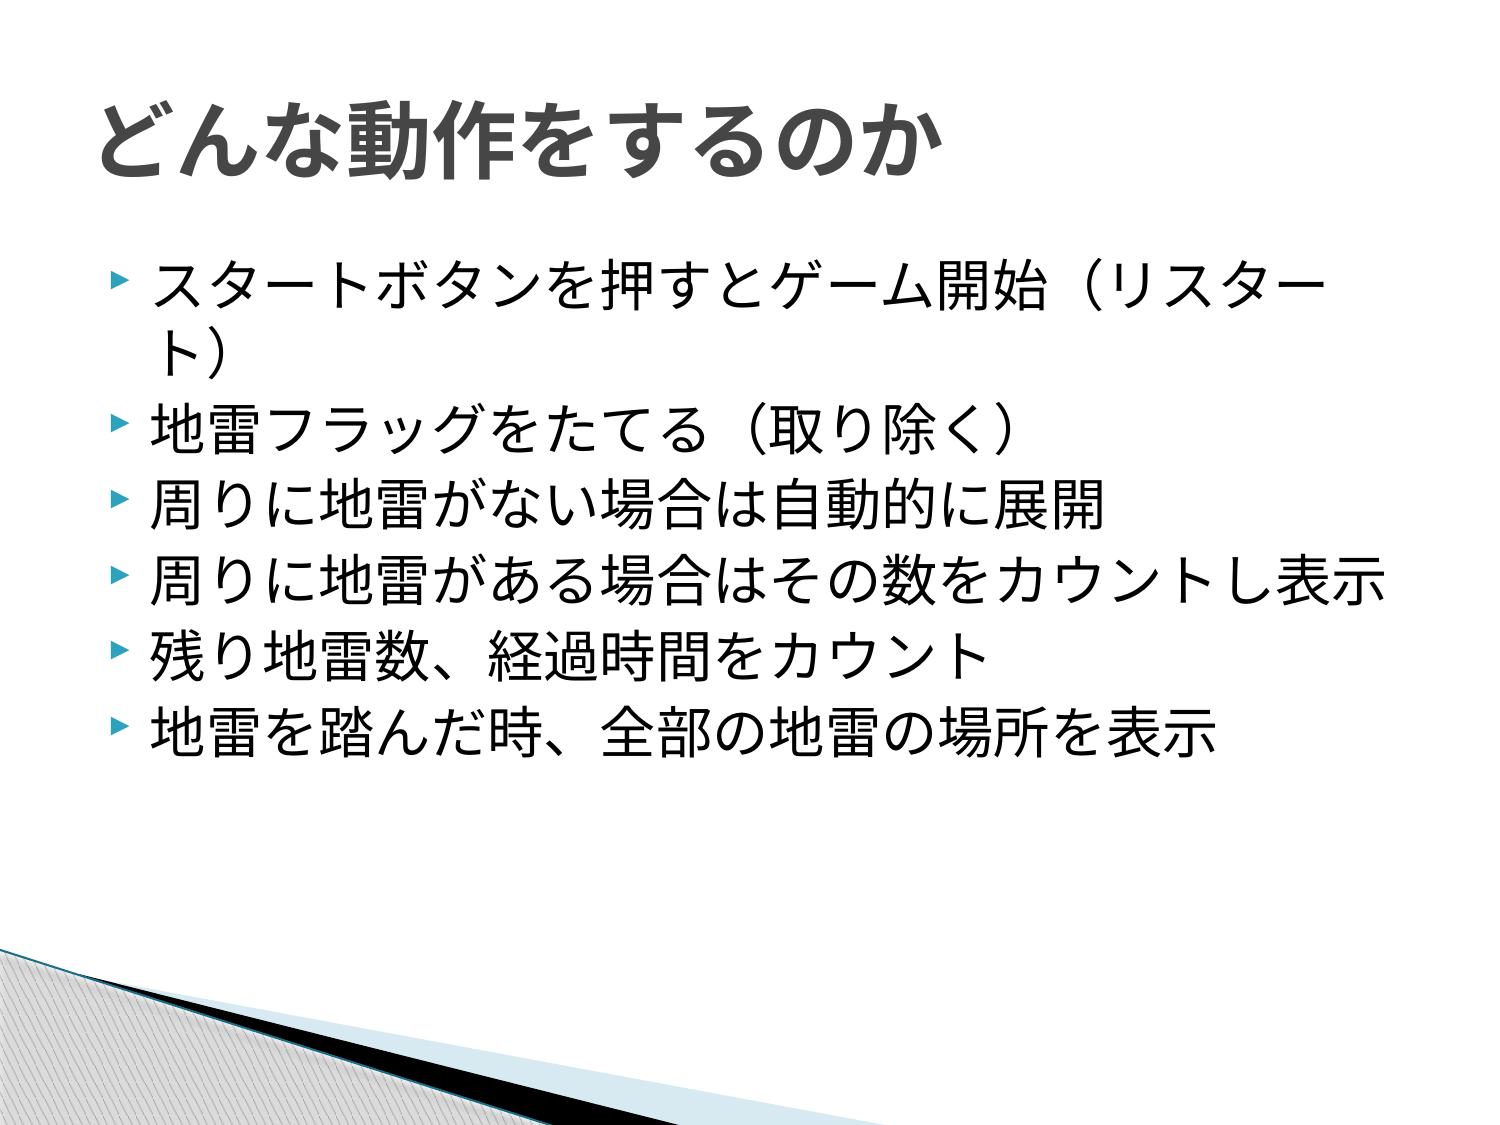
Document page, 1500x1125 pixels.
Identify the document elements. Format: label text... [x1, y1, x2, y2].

list スタートボタンを押すとゲーム開始（リスタート） 地雷フラッグをたてる（取り除く） 周りに地雷がない場合は自動的に展開 周りに地雷がある場合はその数をカウントし表示 残り地雷数、経過時間をカウント 地雷を踏んだ時、全部の地雷の場所を表示 [75, 243, 1425, 986]
title どんな動作をするのか [75, 45, 1425, 233]
